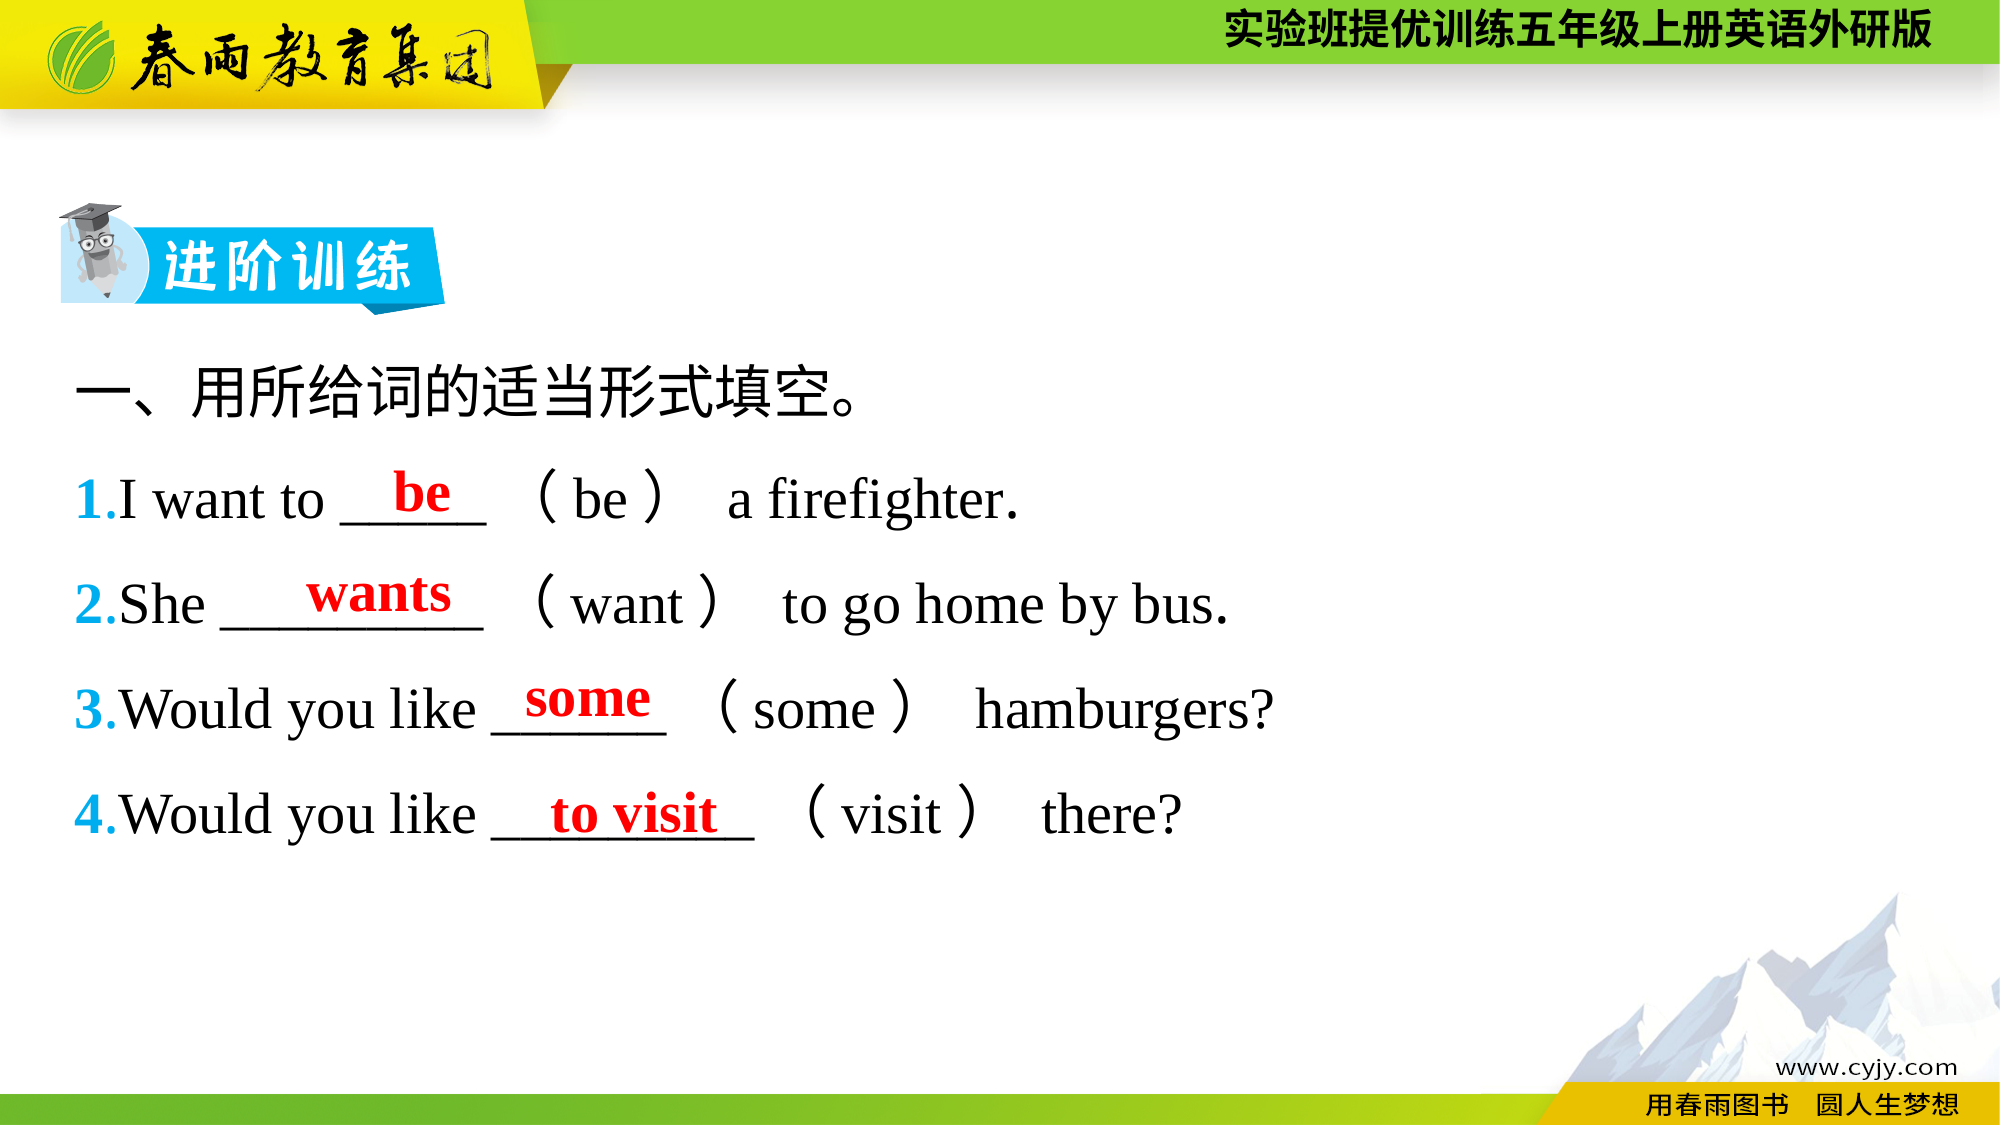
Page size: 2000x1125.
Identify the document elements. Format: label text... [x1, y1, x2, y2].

picture [0, 0, 2000, 1125]
text_box wants [291, 545, 468, 631]
text_box some [510, 650, 667, 736]
text_box to visit [536, 732, 733, 852]
text_box be [378, 445, 467, 531]
list 一、用所给词的适当形式填空。 1.I want to _____（be） a firefighter. 2.She _________（want） to go home by bus. 3.Would you like ______（some） hamburgers? 4.Would you like _________（visit） there? [59, 312, 1944, 858]
